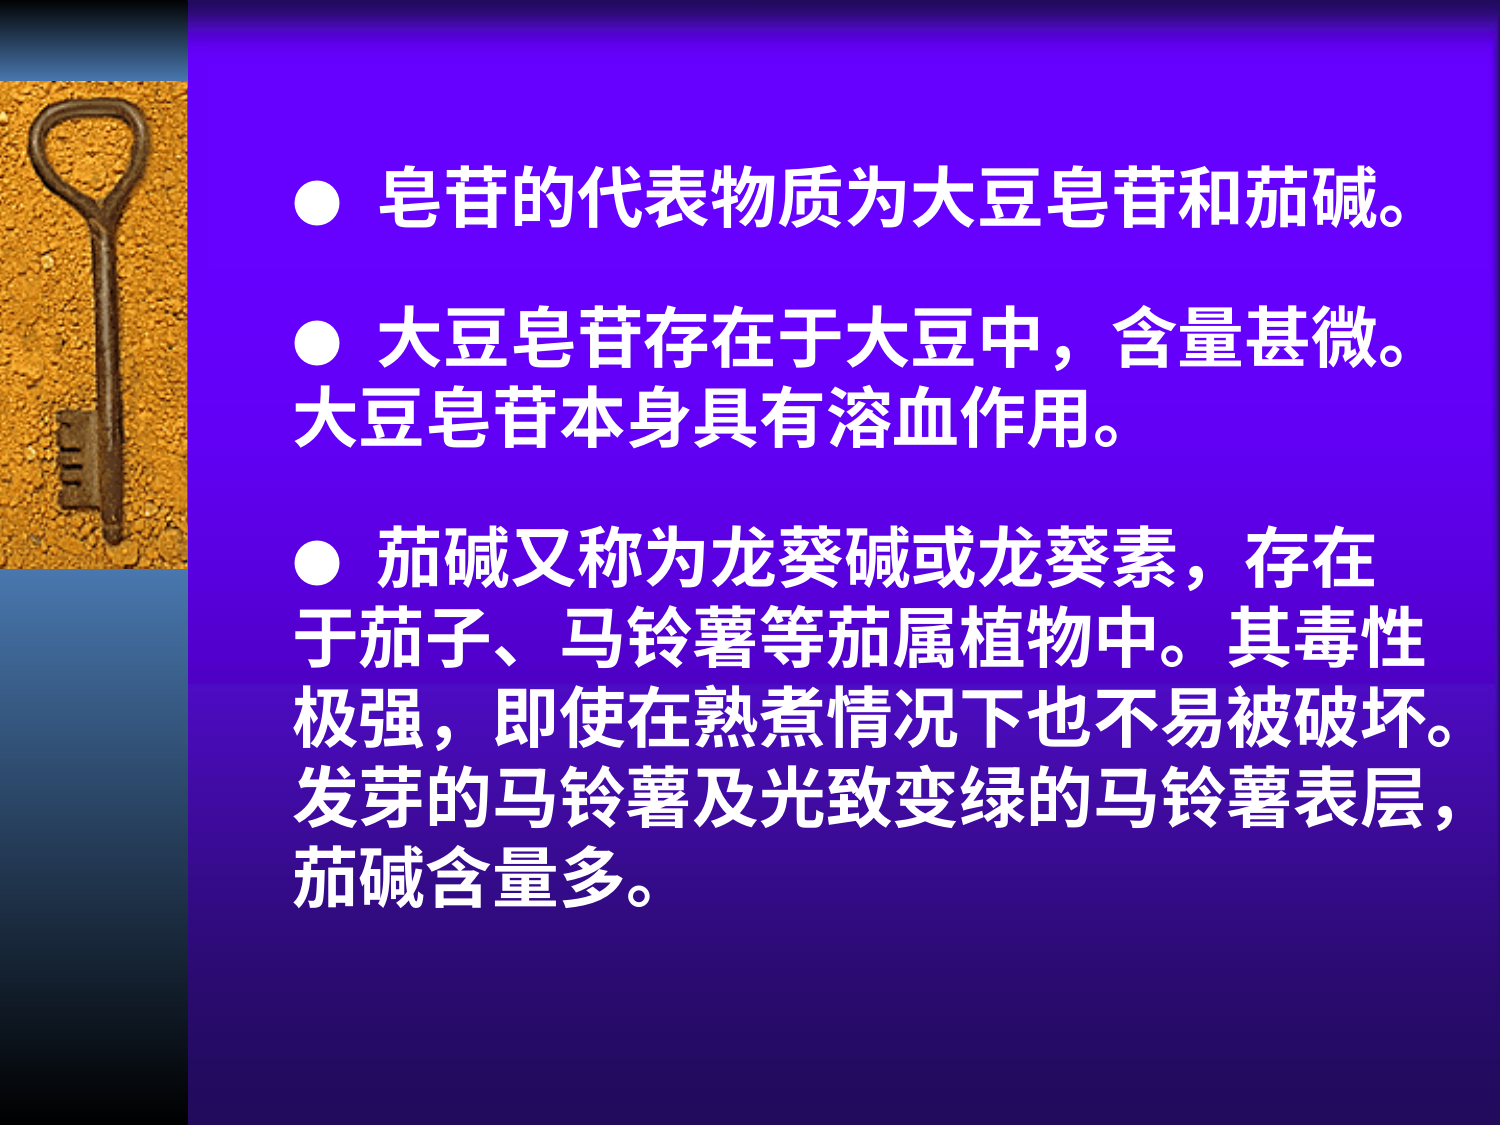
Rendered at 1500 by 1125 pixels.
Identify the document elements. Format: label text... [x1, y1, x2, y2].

picture [0, 0, 1500, 1125]
text_box ● 皂苷的代表物质为大豆皂苷和茄碱。 ● 大豆皂苷存在于大豆中，含量甚微。大豆皂苷本身具有溶血作用。 ● 茄碱又称为龙葵碱或龙葵素，存在于茄子、马铃薯等茄属植物中。其毒性极强，即使在熟煮情况下也不易被破坏。发芽的马铃薯及光致变绿的马铃薯表层，茄碱含量多。 [277, 148, 1459, 924]
